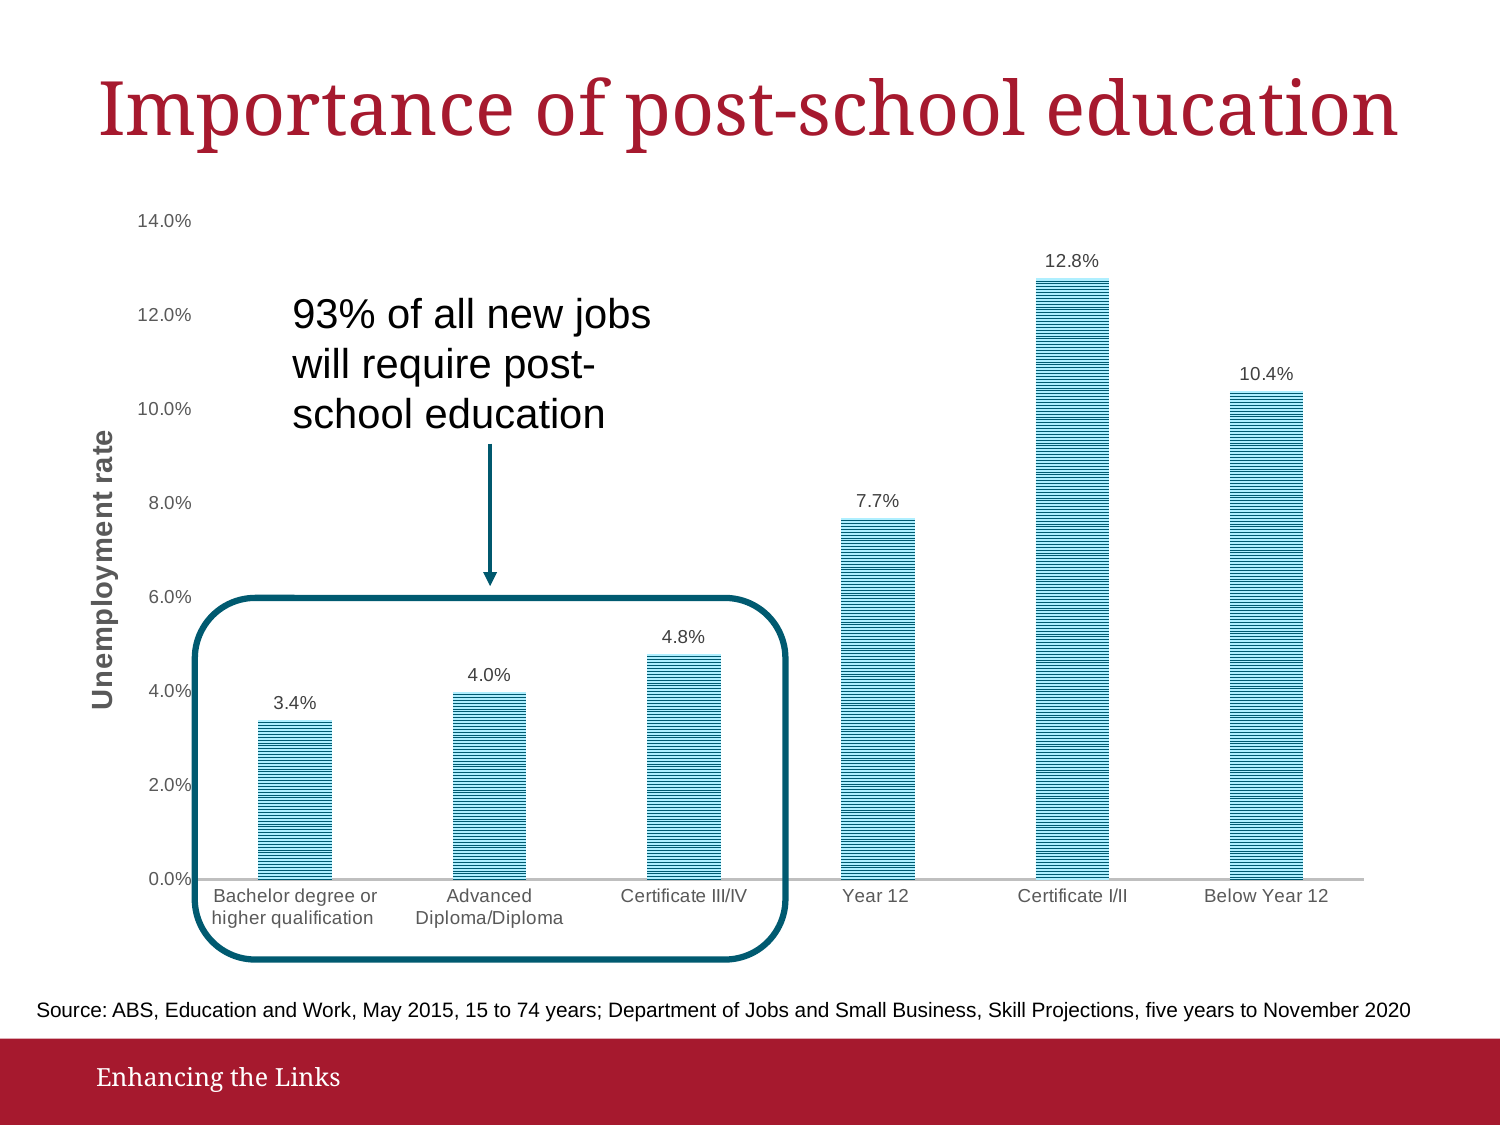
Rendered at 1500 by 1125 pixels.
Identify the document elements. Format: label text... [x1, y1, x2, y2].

chart [76, 190, 1405, 953]
title Importance of post-school education [96, 77, 1404, 173]
footer Enhancing the Links [96, 1048, 1164, 1109]
text_box Source: ABS, Education and Work, May 2015, 15 to 74 years; Department of Jobs and Small Business, Skill Projections, five years to November 2020 [21, 989, 1432, 1030]
